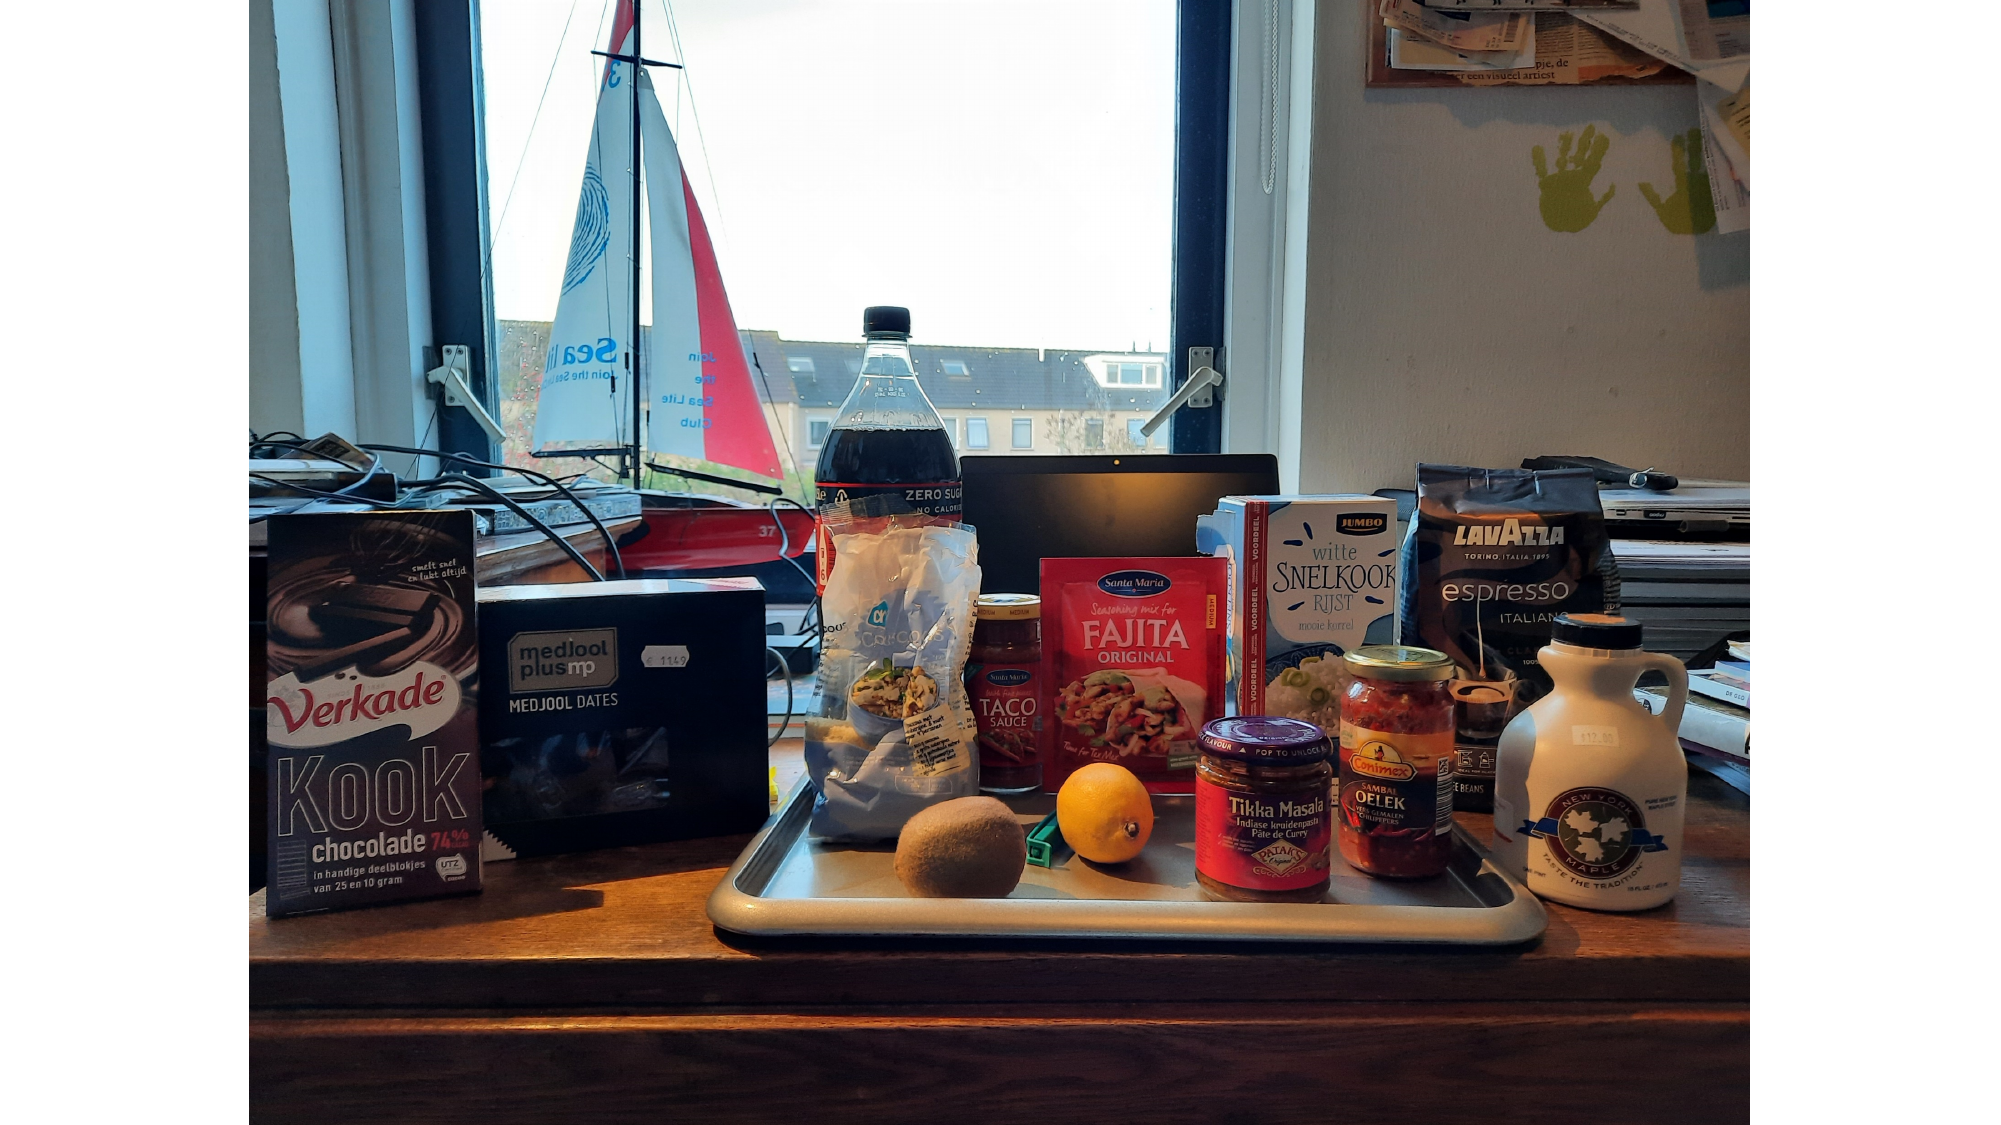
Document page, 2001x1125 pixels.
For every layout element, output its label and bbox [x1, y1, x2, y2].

picture [249, 0, 1750, 1125]
